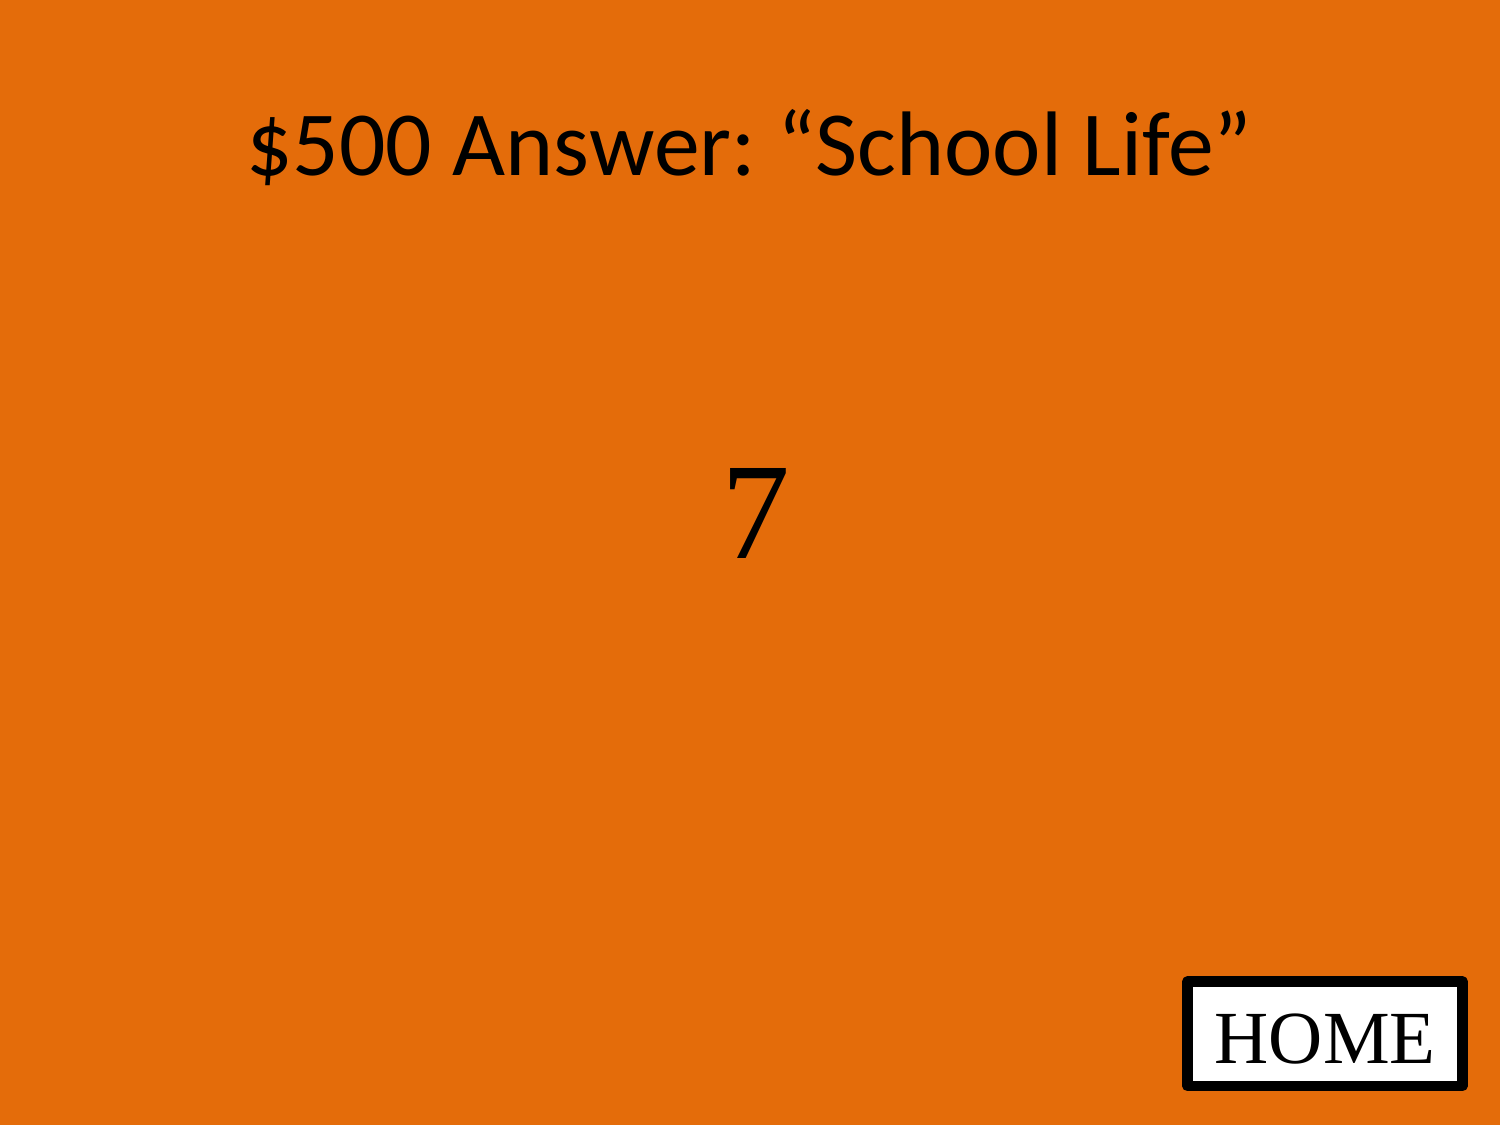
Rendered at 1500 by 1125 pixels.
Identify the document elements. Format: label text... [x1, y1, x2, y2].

text_box 7 [49, 414, 1463, 594]
title $500 Answer: “School Life” [75, 45, 1425, 233]
text_box HOME [1187, 981, 1463, 1087]
